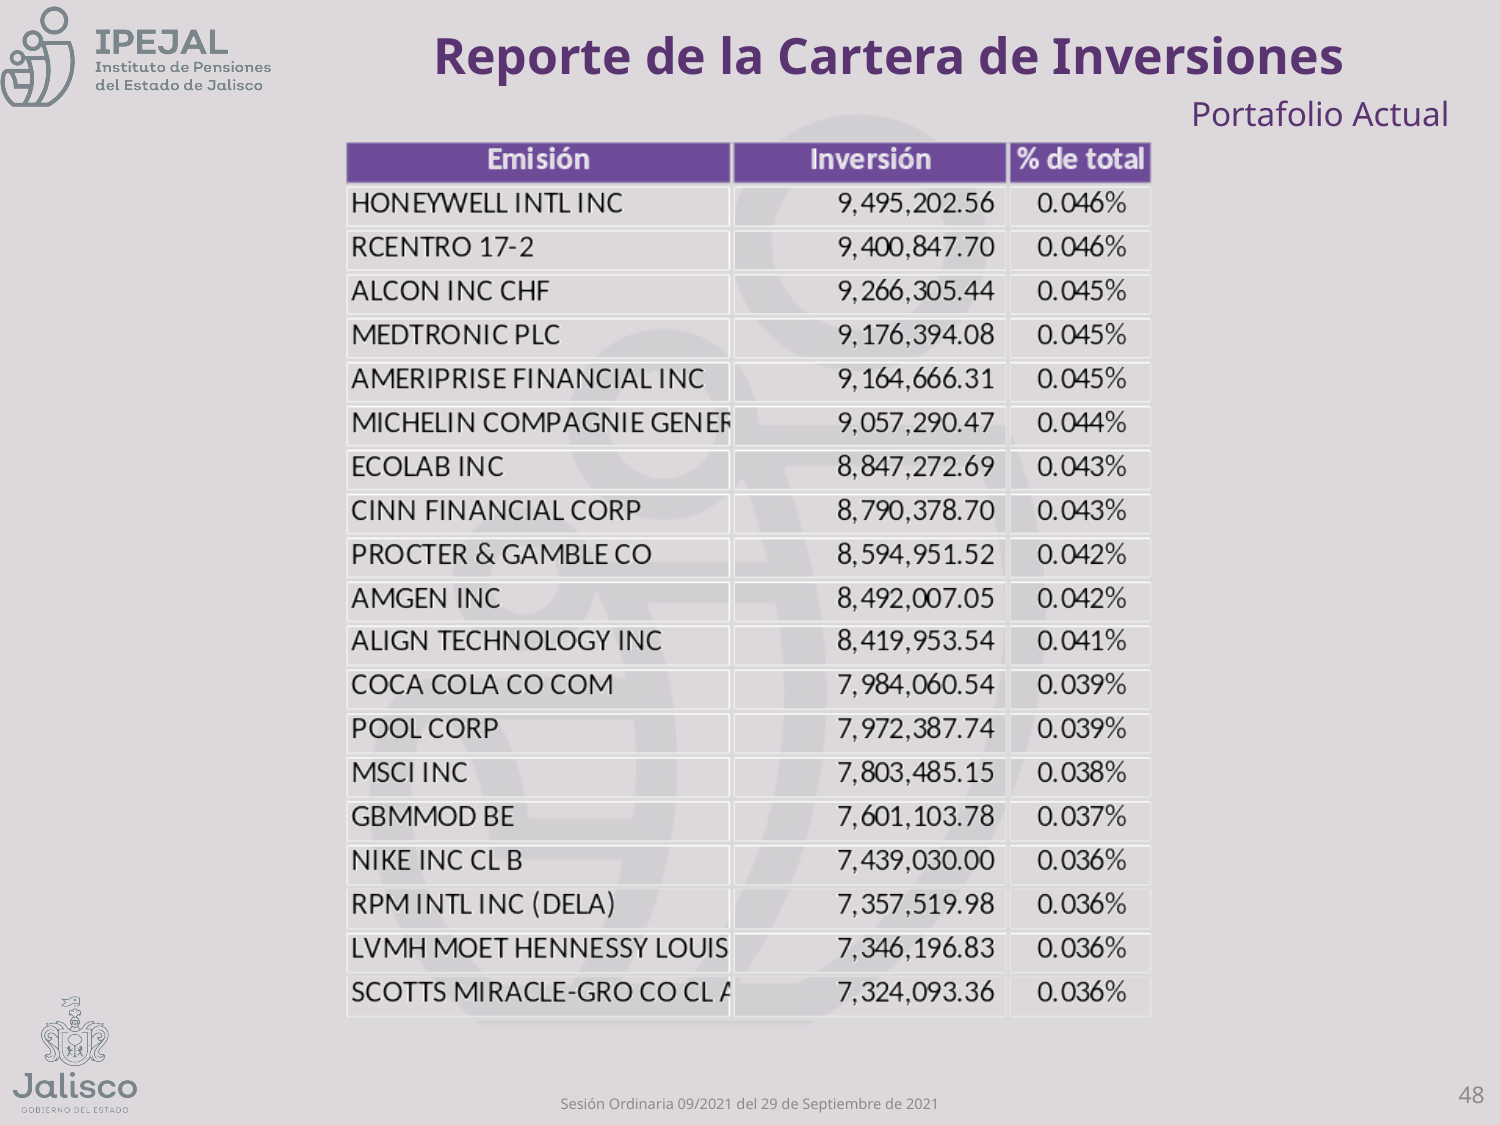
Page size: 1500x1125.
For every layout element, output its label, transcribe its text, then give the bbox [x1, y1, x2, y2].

footer Sesión Ordinaria 09/2021 del 29 de Septiembre de 2021 [472, 1074, 1028, 1125]
picture [0, 988, 166, 1125]
picture [344, 141, 1156, 1021]
text_box Reporte de la Cartera de Inversiones [277, 23, 1500, 149]
picture [0, 6, 271, 107]
text_box Portafolio Actual [1176, 86, 1465, 141]
slide_number 48 [1411, 1066, 1500, 1125]
